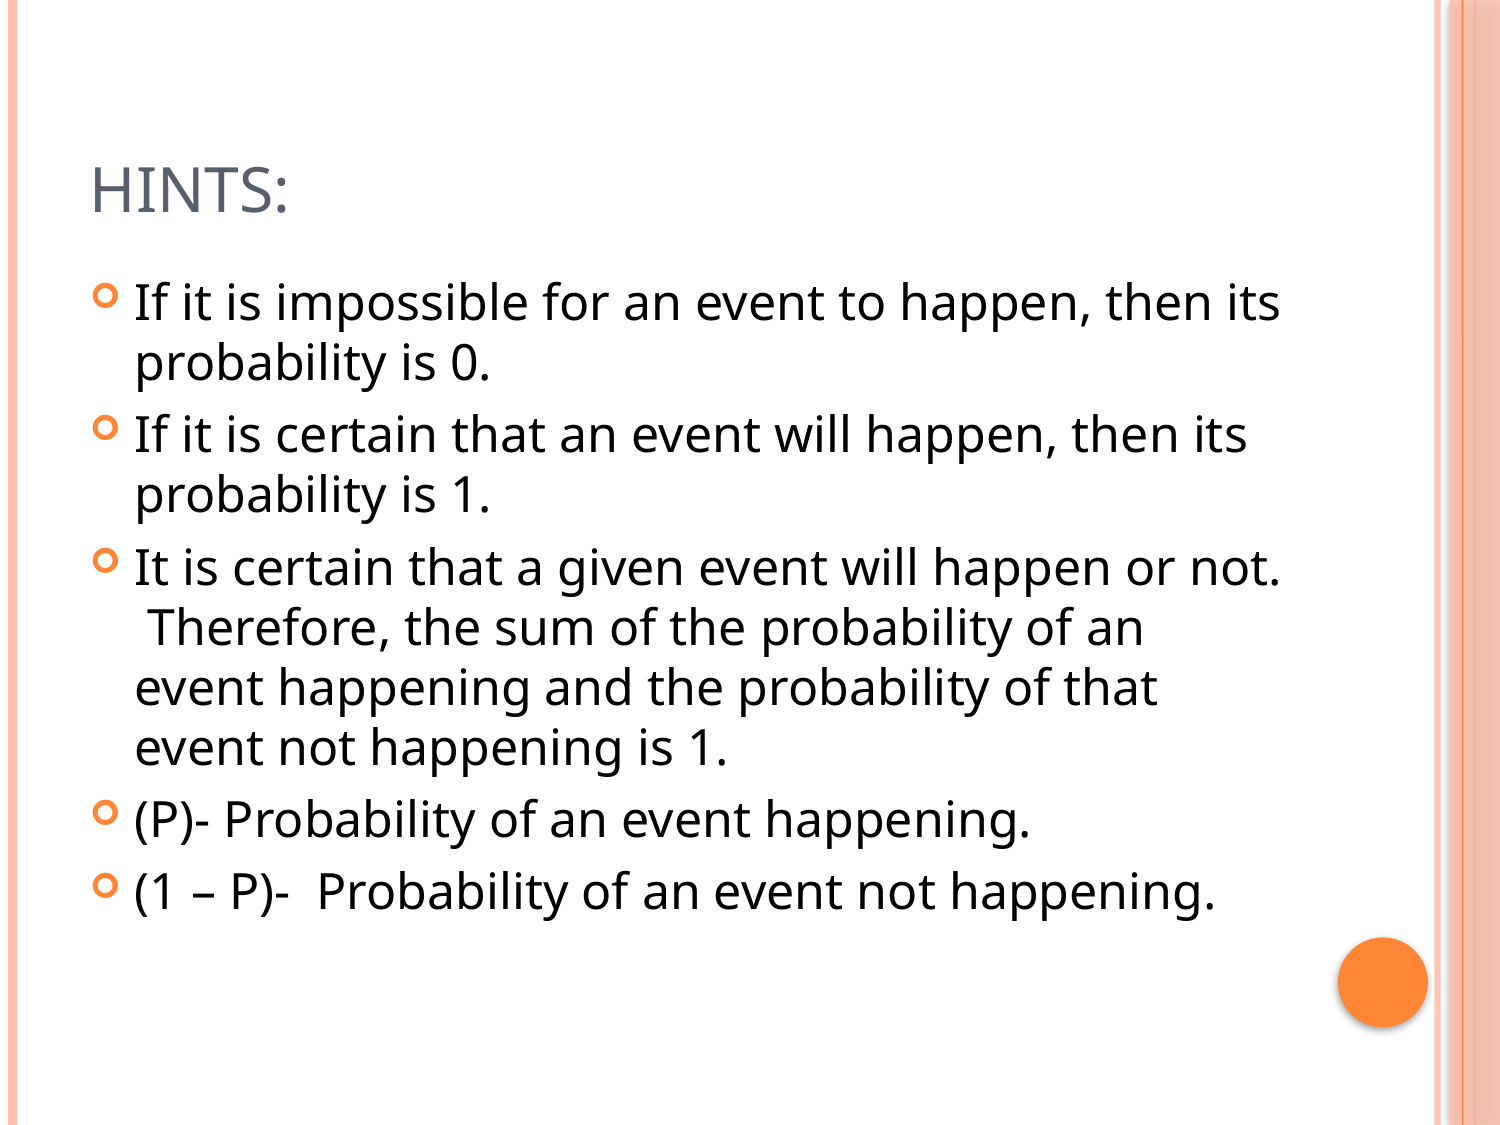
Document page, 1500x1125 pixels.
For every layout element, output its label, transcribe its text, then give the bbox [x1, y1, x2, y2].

title Hints: [75, 45, 1300, 233]
list If it is impossible for an event to happen, then its probability is 0. If it is certain that an event will happen, then its probability is 1. It is certain that a given event will happen or not. Therefore, the sum of the probability of an event happening and the probability of that event not happening is 1. (P)- Probability of an event happening. (1 – P)- Probability of an event not happening. [75, 262, 1300, 1062]
